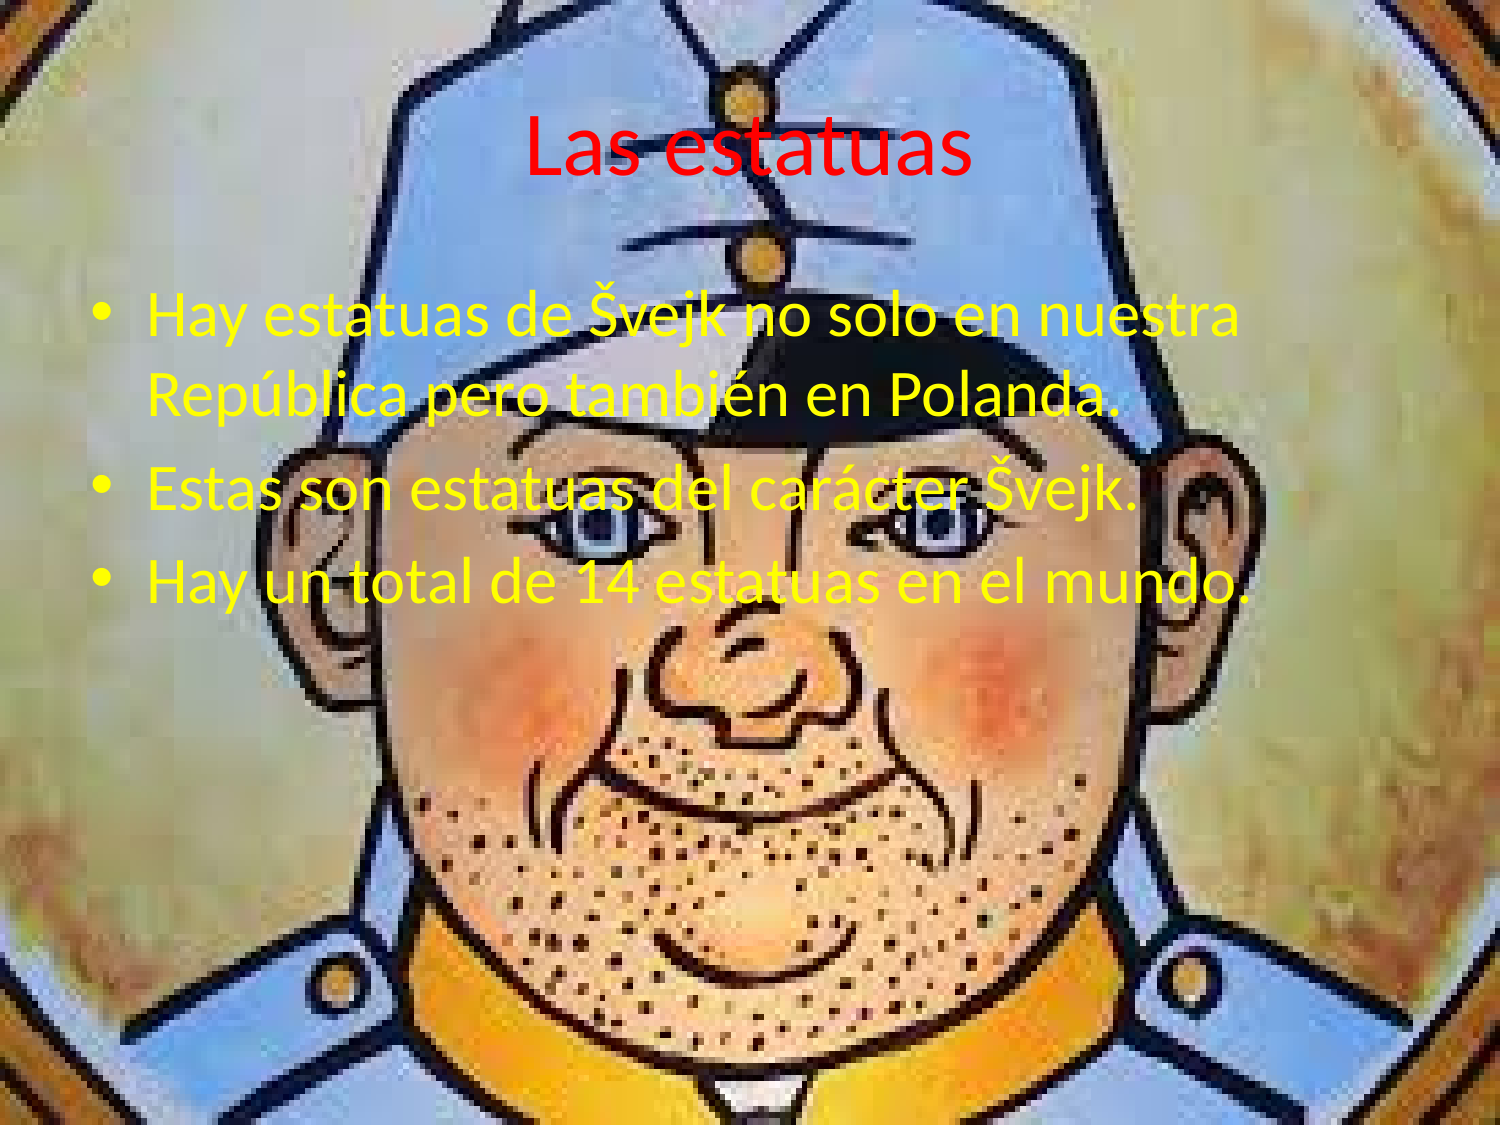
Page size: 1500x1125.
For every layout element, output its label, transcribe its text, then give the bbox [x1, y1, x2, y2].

list Hay estatuas de Švejk no solo en nuestra República pero también en Polanda. Estas son estatuas del carácter Švejk. Hay un total de 14 estatuas en el mundo. [75, 262, 1425, 1005]
title Las estatuas [75, 45, 1425, 233]
picture [0, 0, 1500, 1125]
